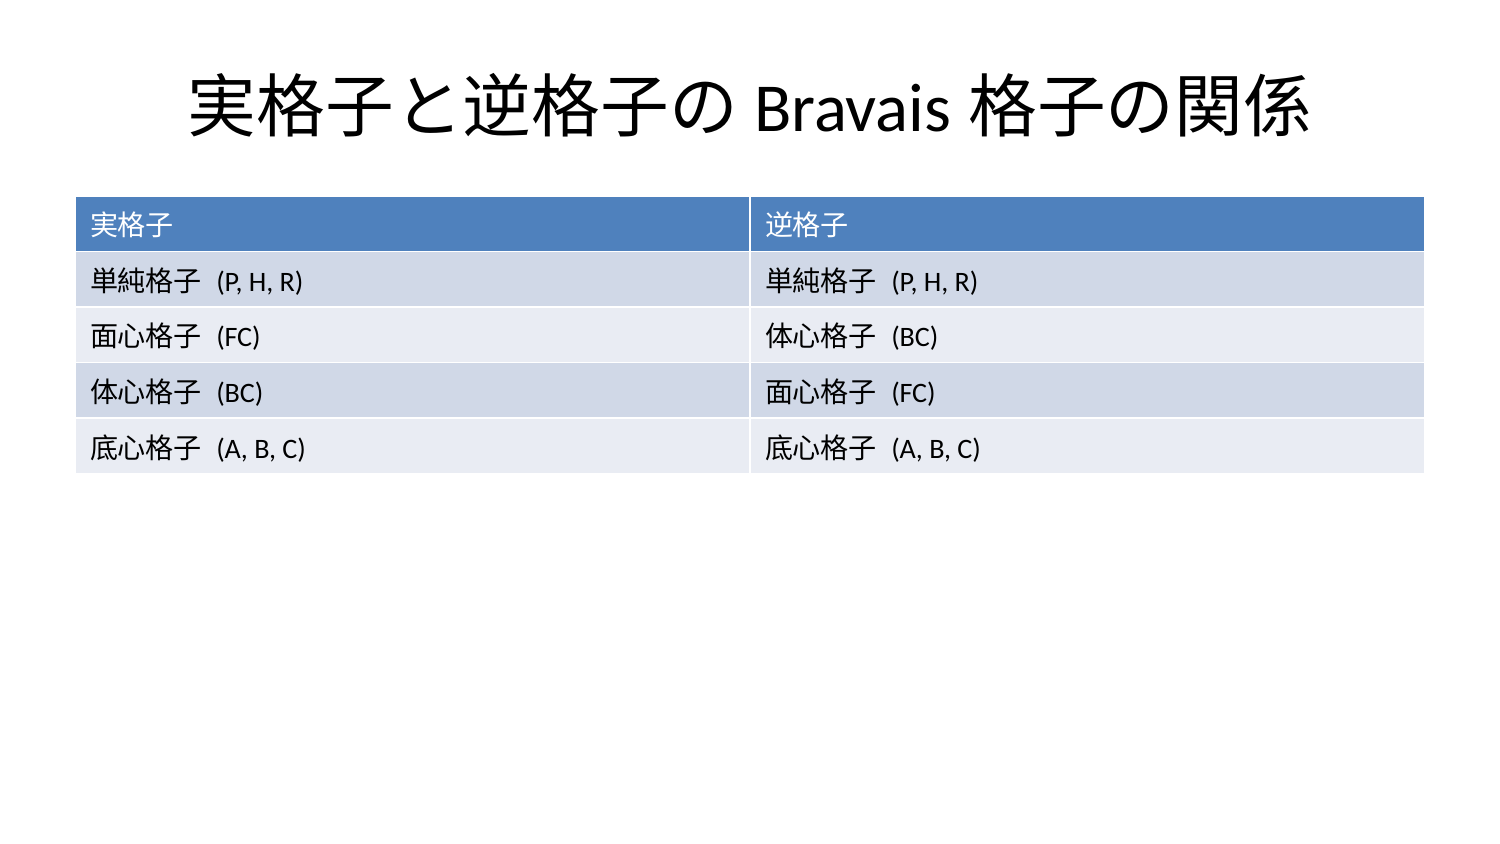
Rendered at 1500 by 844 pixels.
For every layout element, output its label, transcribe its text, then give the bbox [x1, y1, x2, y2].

table_cell 面心格子 (FC) [751, 363, 1424, 417]
table_cell 底心格子 (A, B, C) [76, 419, 749, 473]
table_cell 単純格子 (P, H, R) [76, 252, 749, 306]
table_cell 底心格子 (A, B, C) [751, 419, 1424, 473]
table_header 逆格子 [751, 197, 1424, 251]
table_header 実格子 [76, 197, 749, 251]
table_cell 面心格子 (FC) [76, 308, 749, 362]
table_cell 体心格子 (BC) [76, 363, 749, 417]
table_cell 単純格子 (P, H, R) [751, 252, 1424, 306]
title 実格子と逆格子のBravais格子の関係 [75, 33, 1425, 175]
table_cell 体心格子 (BC) [751, 308, 1424, 362]
